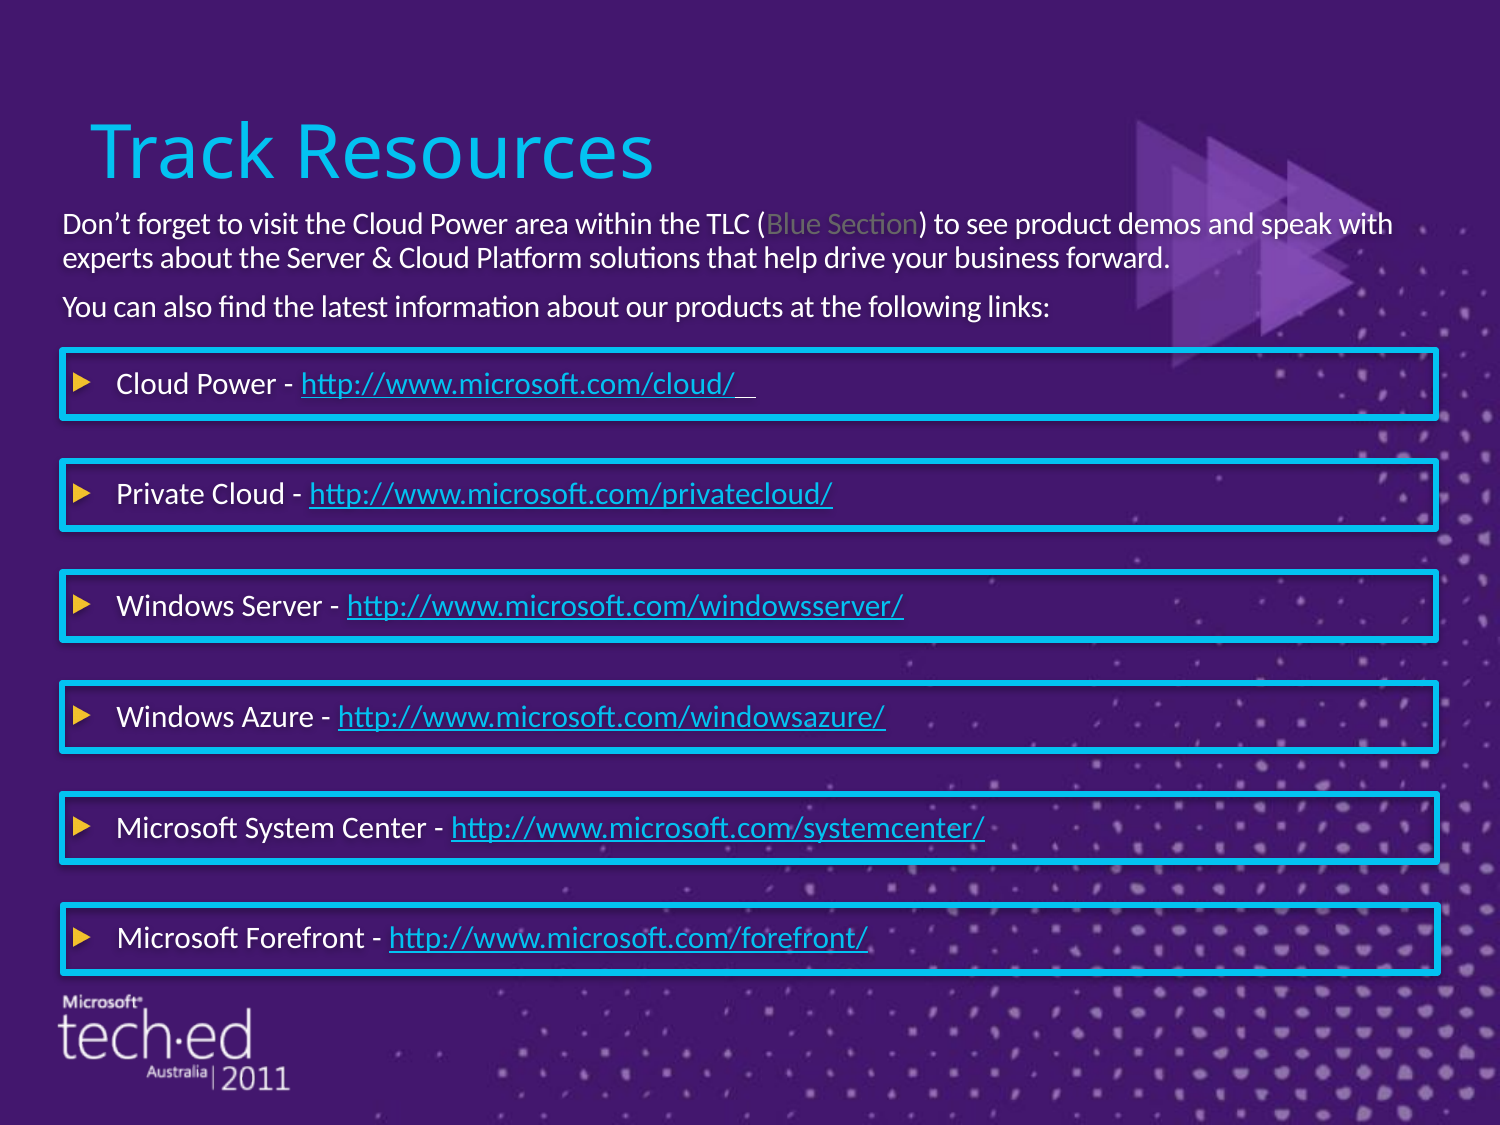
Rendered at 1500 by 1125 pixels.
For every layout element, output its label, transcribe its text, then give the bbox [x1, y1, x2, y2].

text_box Private Cloud - http://www.microsoft.com/privatecloud/ [62, 461, 1436, 529]
text_box Cloud Power - http://www.microsoft.com/cloud/ [62, 350, 1436, 418]
text_box Windows Server - http://www.microsoft.com/windowsserver/ [62, 572, 1436, 640]
title Track Resources [75, 54, 1425, 206]
text_box Don’t forget to visit the Cloud Power area within the TLC (Blue Section) to see product demos and speak with experts about the Server & Cloud Platform solutions that help drive your business forward. You can also find the latest information about our products at the following links: [62, 208, 1436, 326]
text_box Microsoft System Center - http://www.microsoft.com/systemcenter/ [61, 794, 1437, 862]
text_box Microsoft Forefront - http://www.microsoft.com/forefront/ [62, 905, 1438, 973]
text_box Windows Azure - http://www.microsoft.com/windowsazure/ [62, 683, 1436, 751]
picture [0, 0, 1500, 1125]
